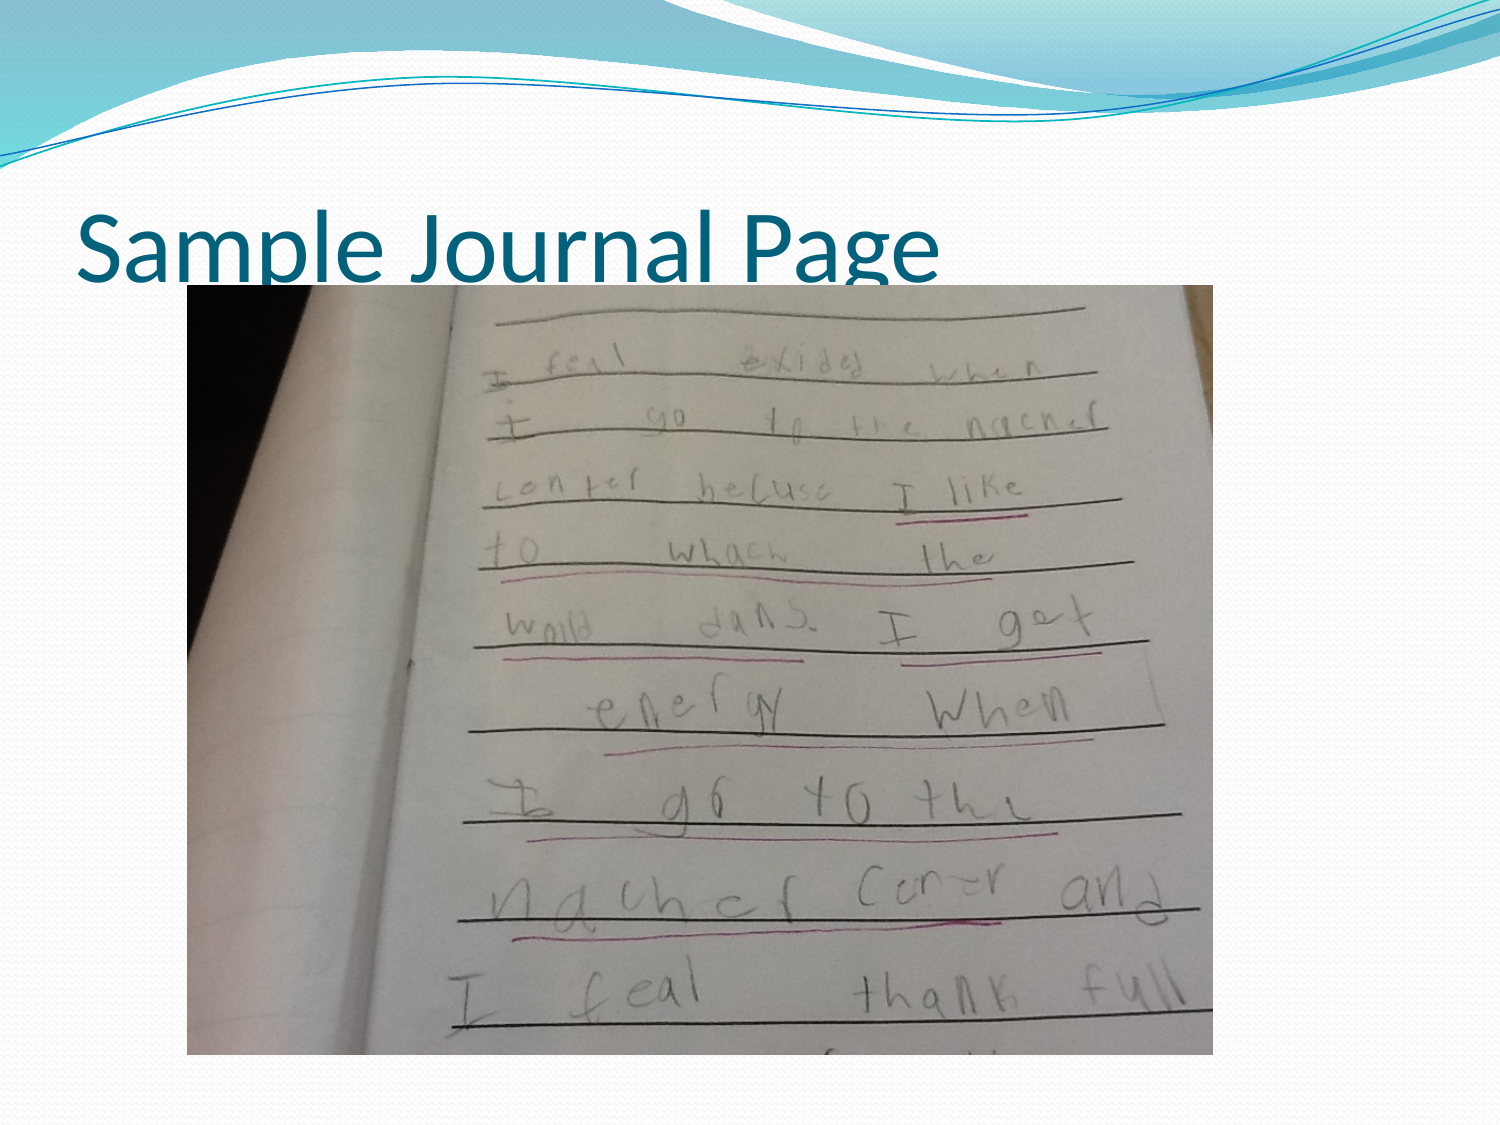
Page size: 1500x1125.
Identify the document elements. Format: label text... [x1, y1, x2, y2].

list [187, 285, 1213, 1055]
title Sample Journal Page [75, 115, 1425, 303]
